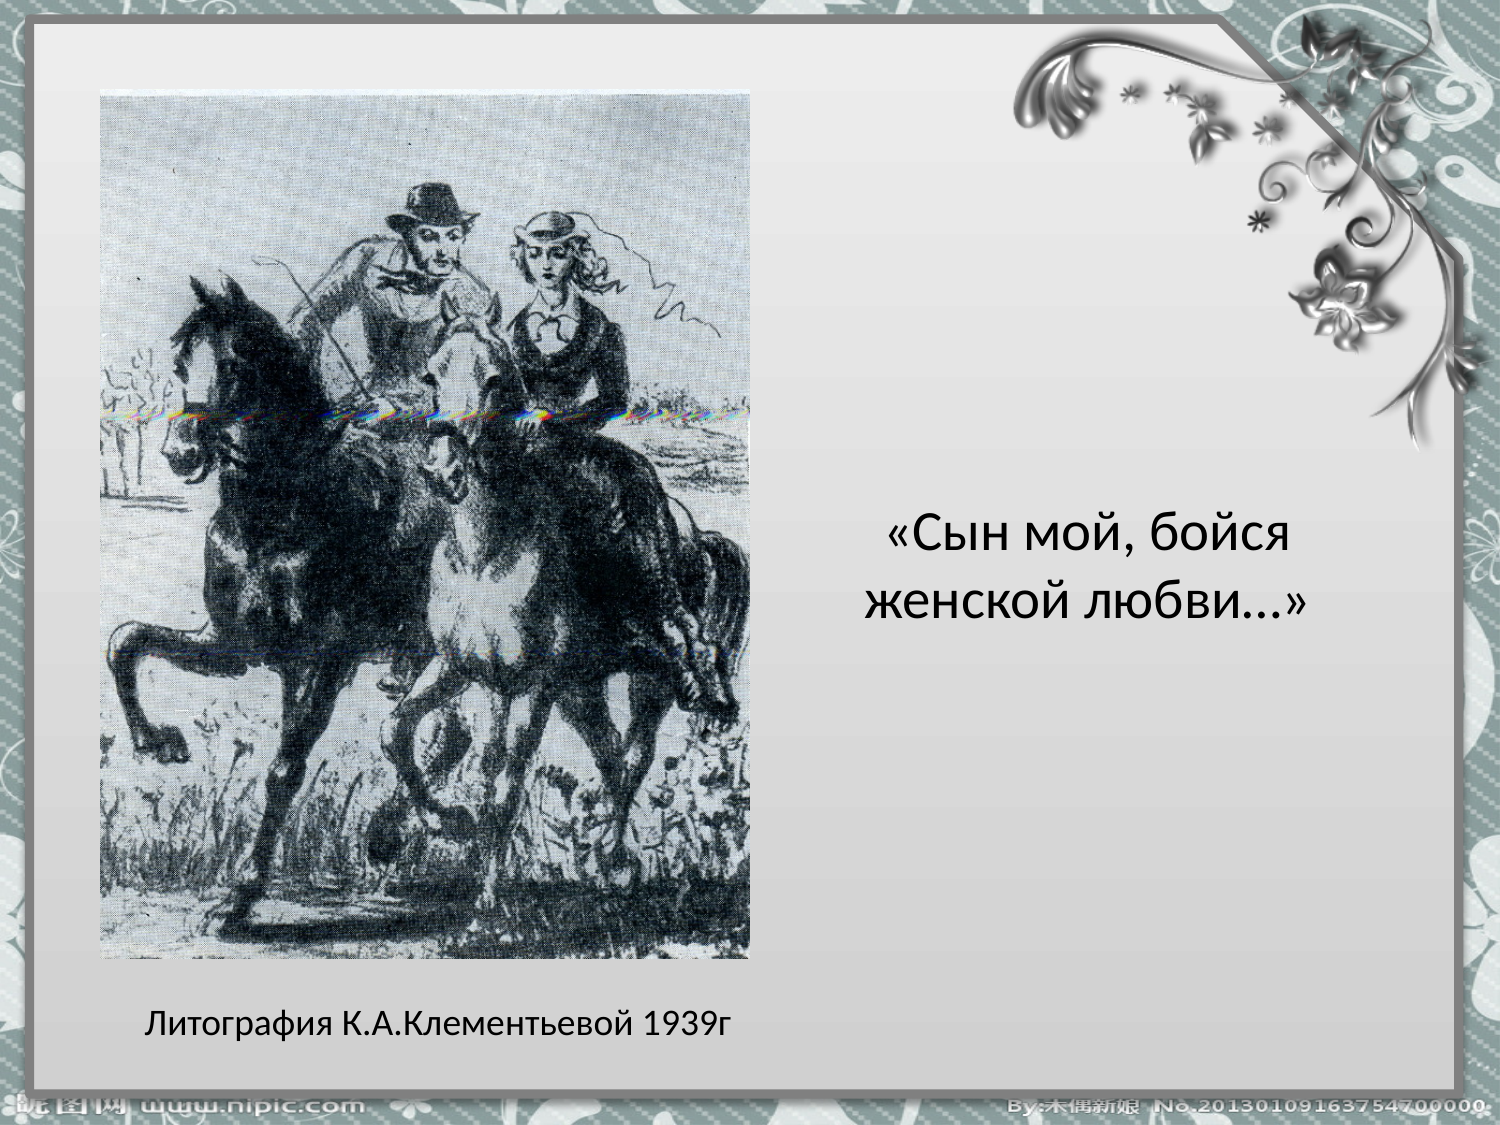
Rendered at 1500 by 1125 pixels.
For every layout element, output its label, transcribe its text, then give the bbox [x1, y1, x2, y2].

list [100, 89, 751, 959]
title «Сын мой, бойся женской любви…» [832, 468, 1343, 656]
text_box Литография К.А.Клементьевой 1939г [129, 987, 747, 1051]
picture [0, 0, 1500, 1125]
